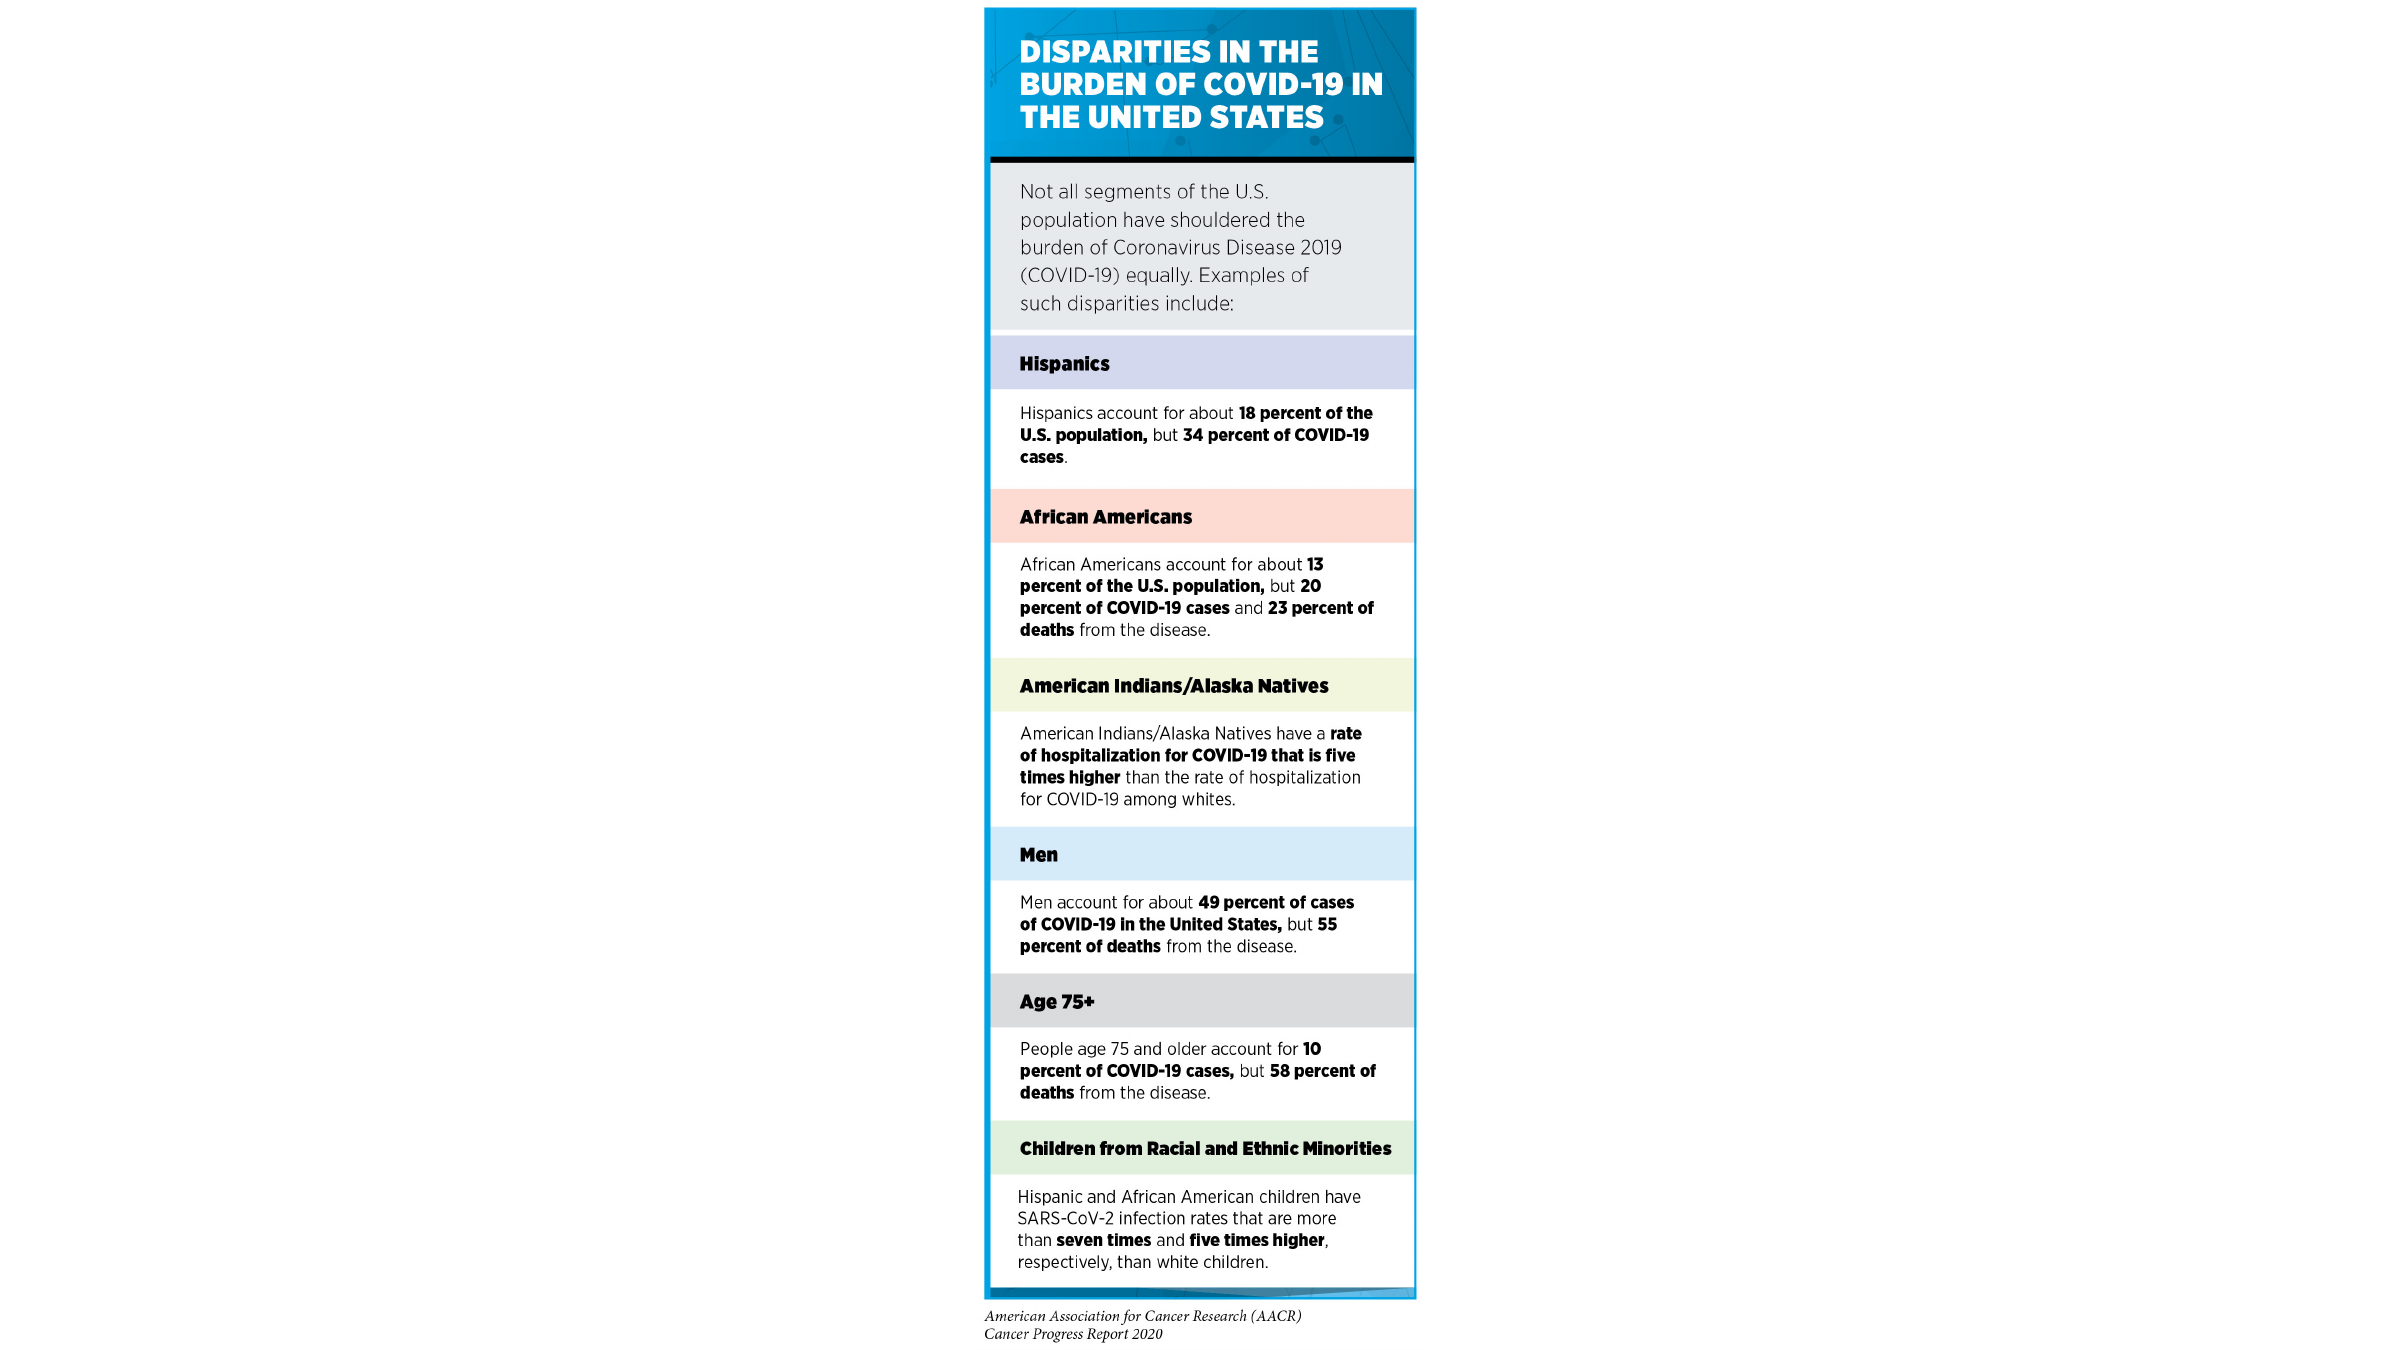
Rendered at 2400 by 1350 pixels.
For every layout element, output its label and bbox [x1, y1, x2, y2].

picture [974, 0, 1426, 1350]
